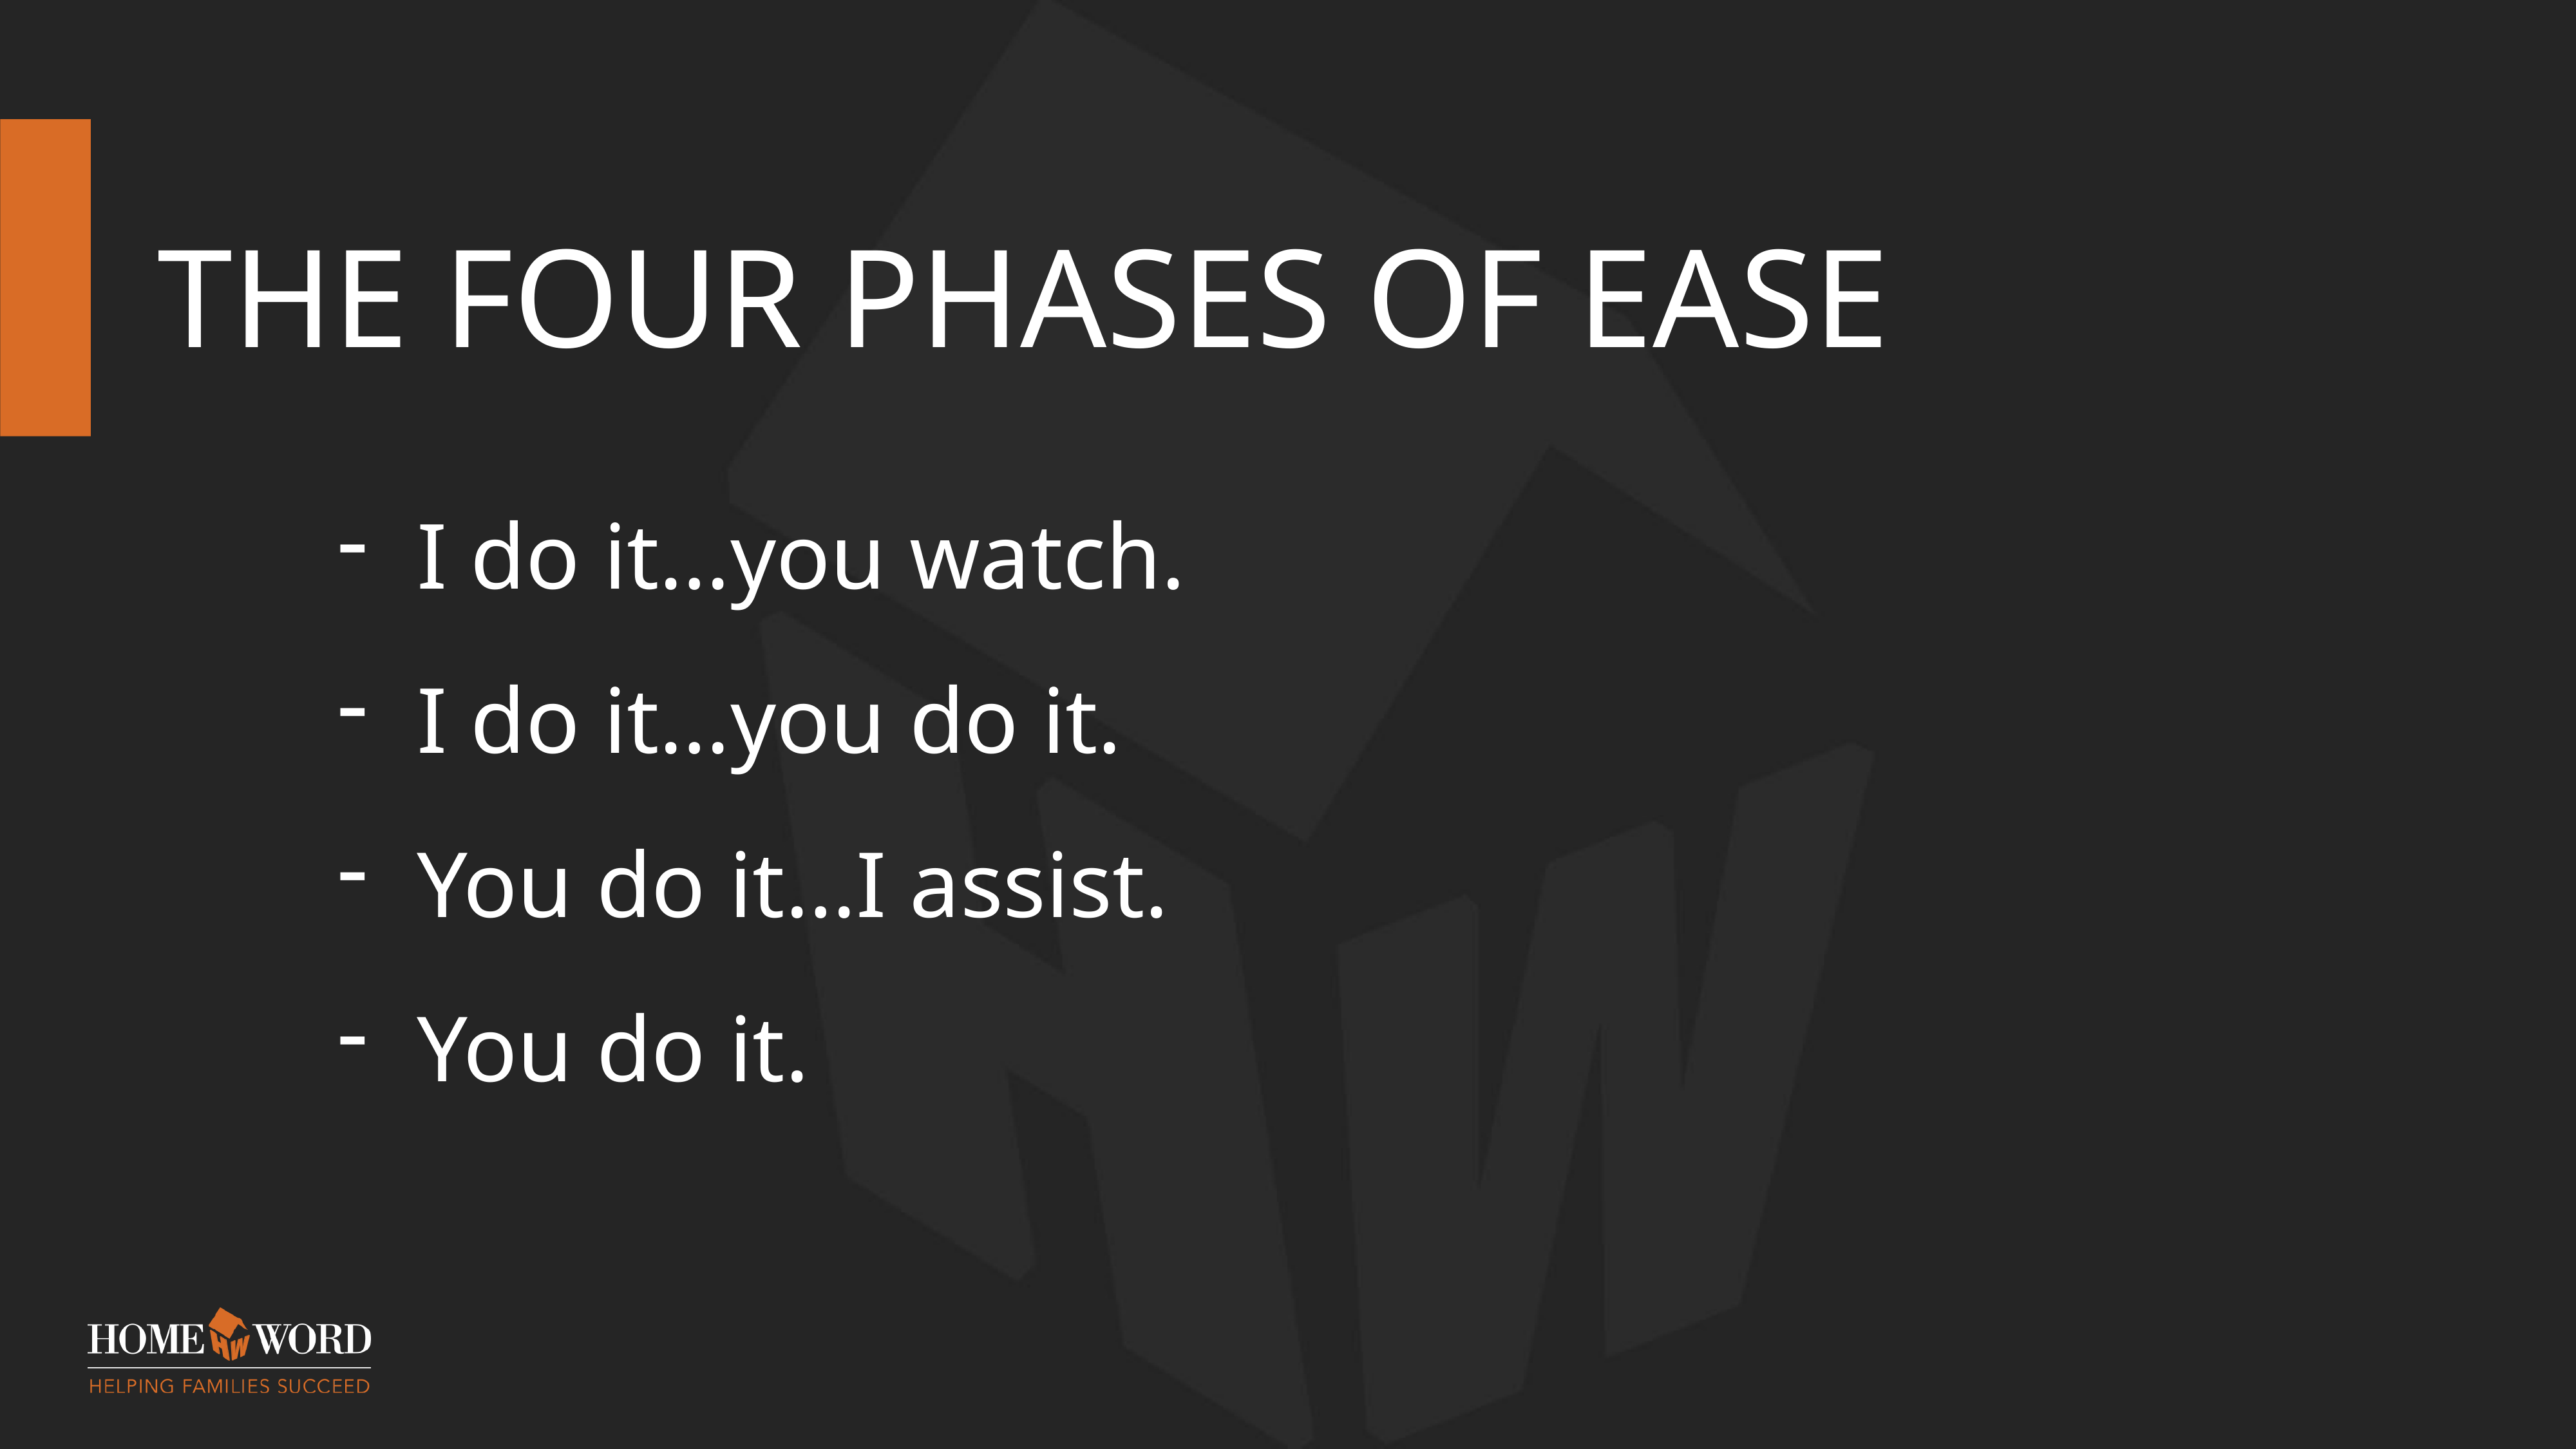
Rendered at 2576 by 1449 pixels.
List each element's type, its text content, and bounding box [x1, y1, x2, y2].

picture [0, 0, 2576, 1449]
text_box I do it…you watch. I do it…you do it. You do it…I assist. You do it. [332, 493, 2418, 1204]
title The Four Phases of Ease [151, 120, 2295, 466]
